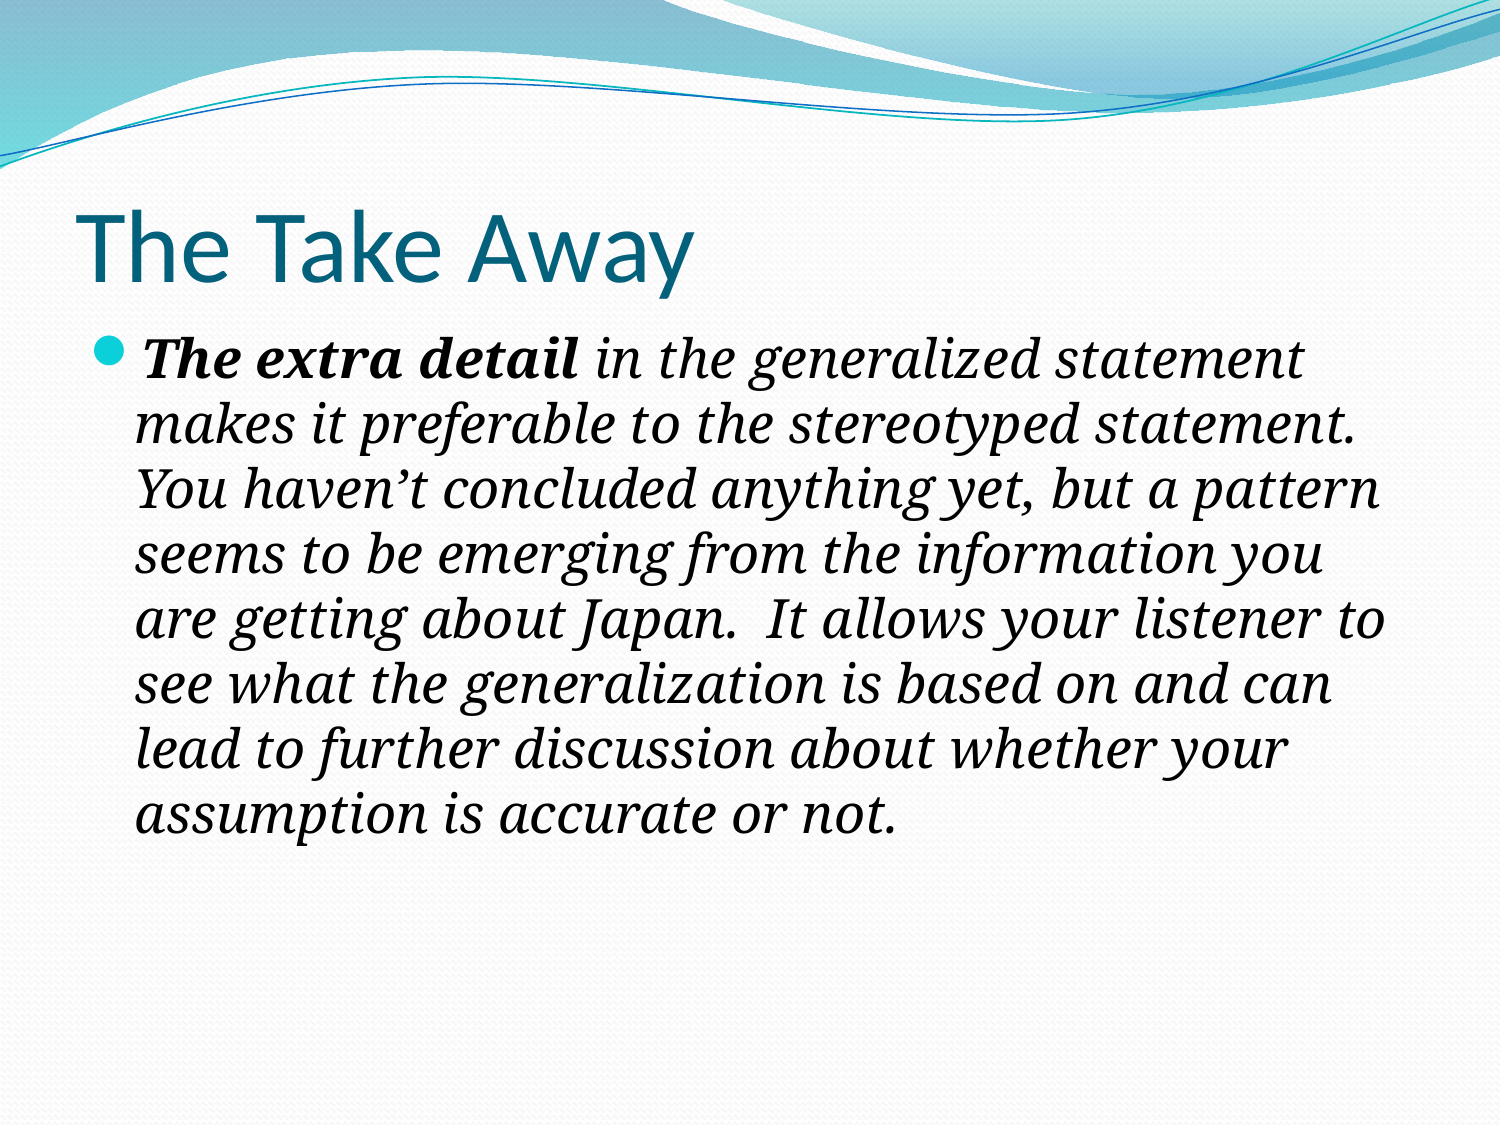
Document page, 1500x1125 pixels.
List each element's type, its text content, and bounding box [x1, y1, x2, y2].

title The Take Away [75, 115, 1425, 303]
list The extra detail in the generalized statement makes it preferable to the stereotyped statement. You haven’t concluded anything yet, but a pattern seems to be emerging from the information you are getting about Japan. It allows your listener to see what the generalization is based on and can lead to further discussion about whether your assumption is accurate or not. [75, 317, 1425, 1038]
